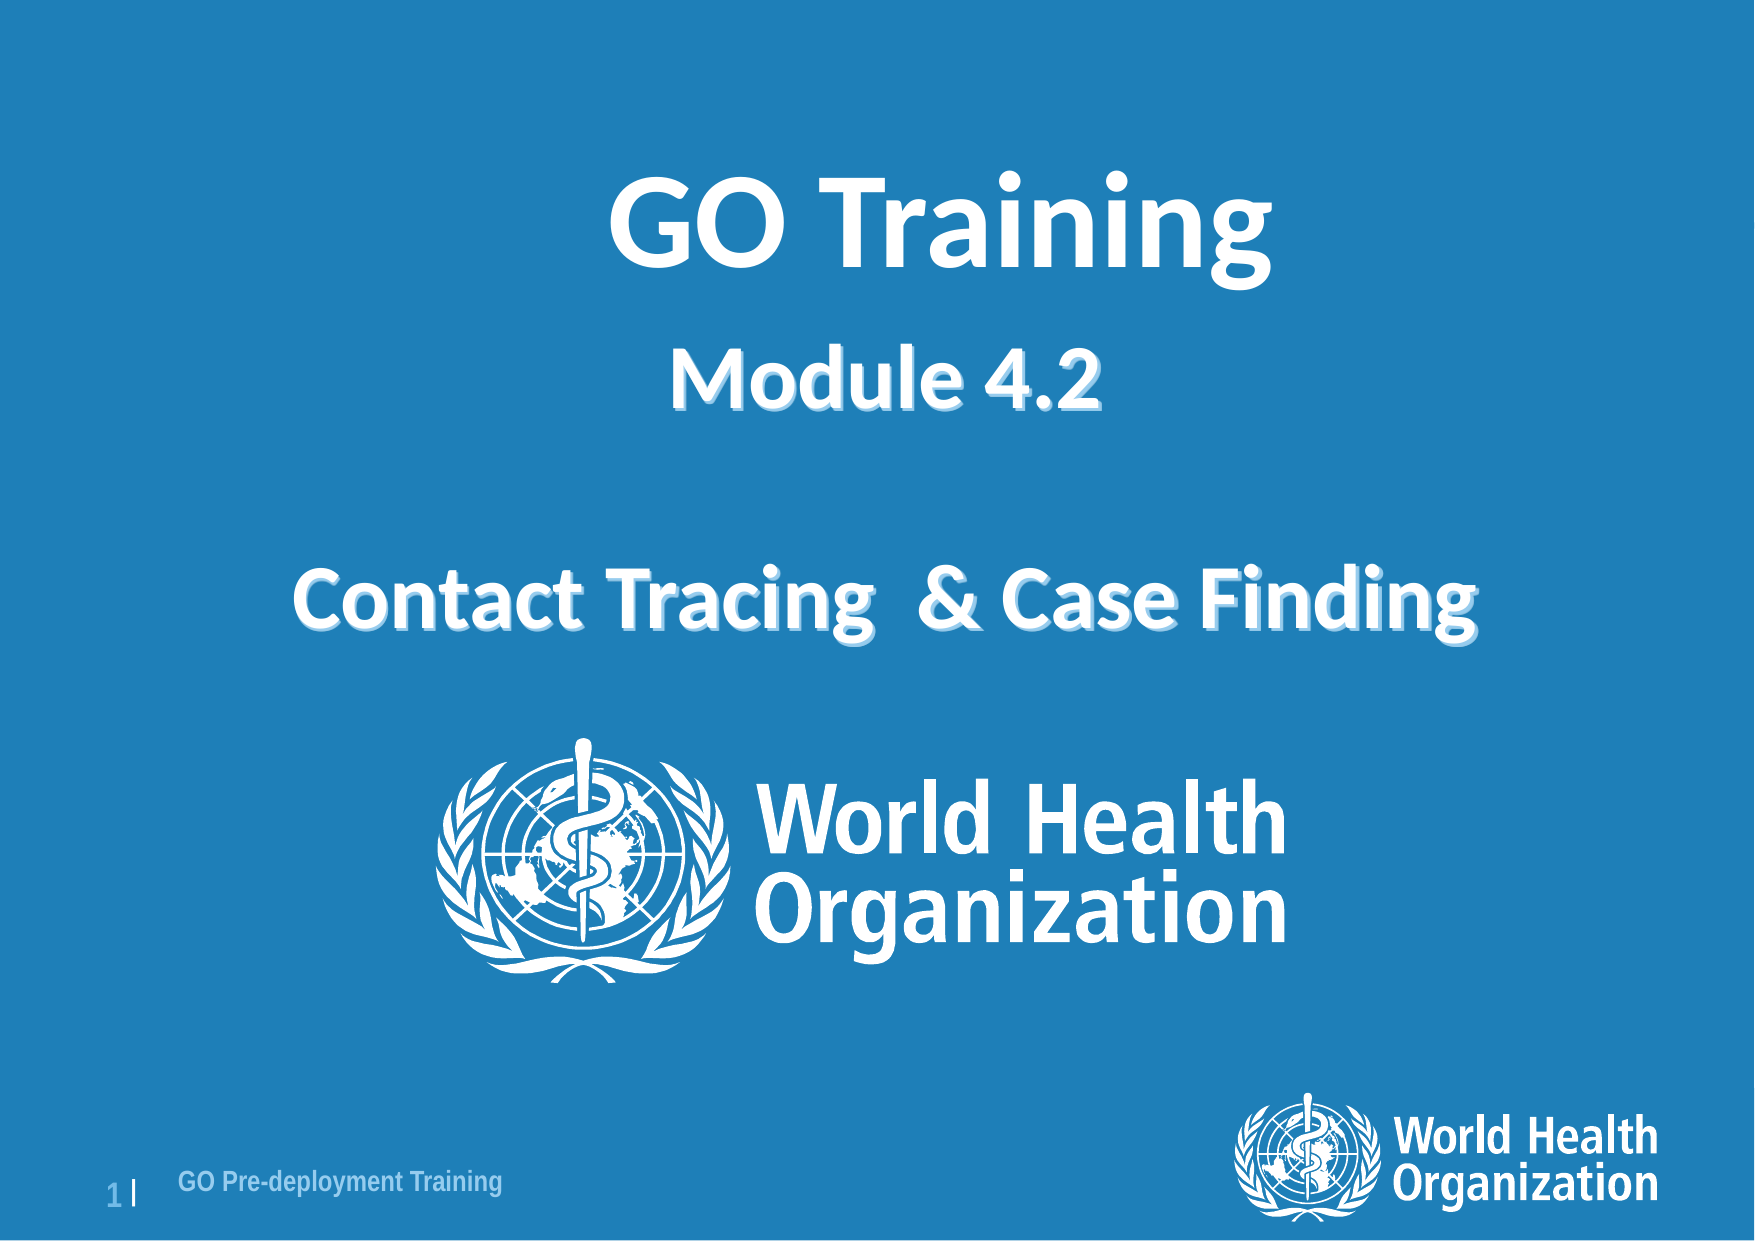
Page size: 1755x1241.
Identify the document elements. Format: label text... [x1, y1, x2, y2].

title Module 4.2 Contact Tracing & Case Finding [139, 304, 1631, 570]
text_box GO Training [291, 122, 1590, 303]
